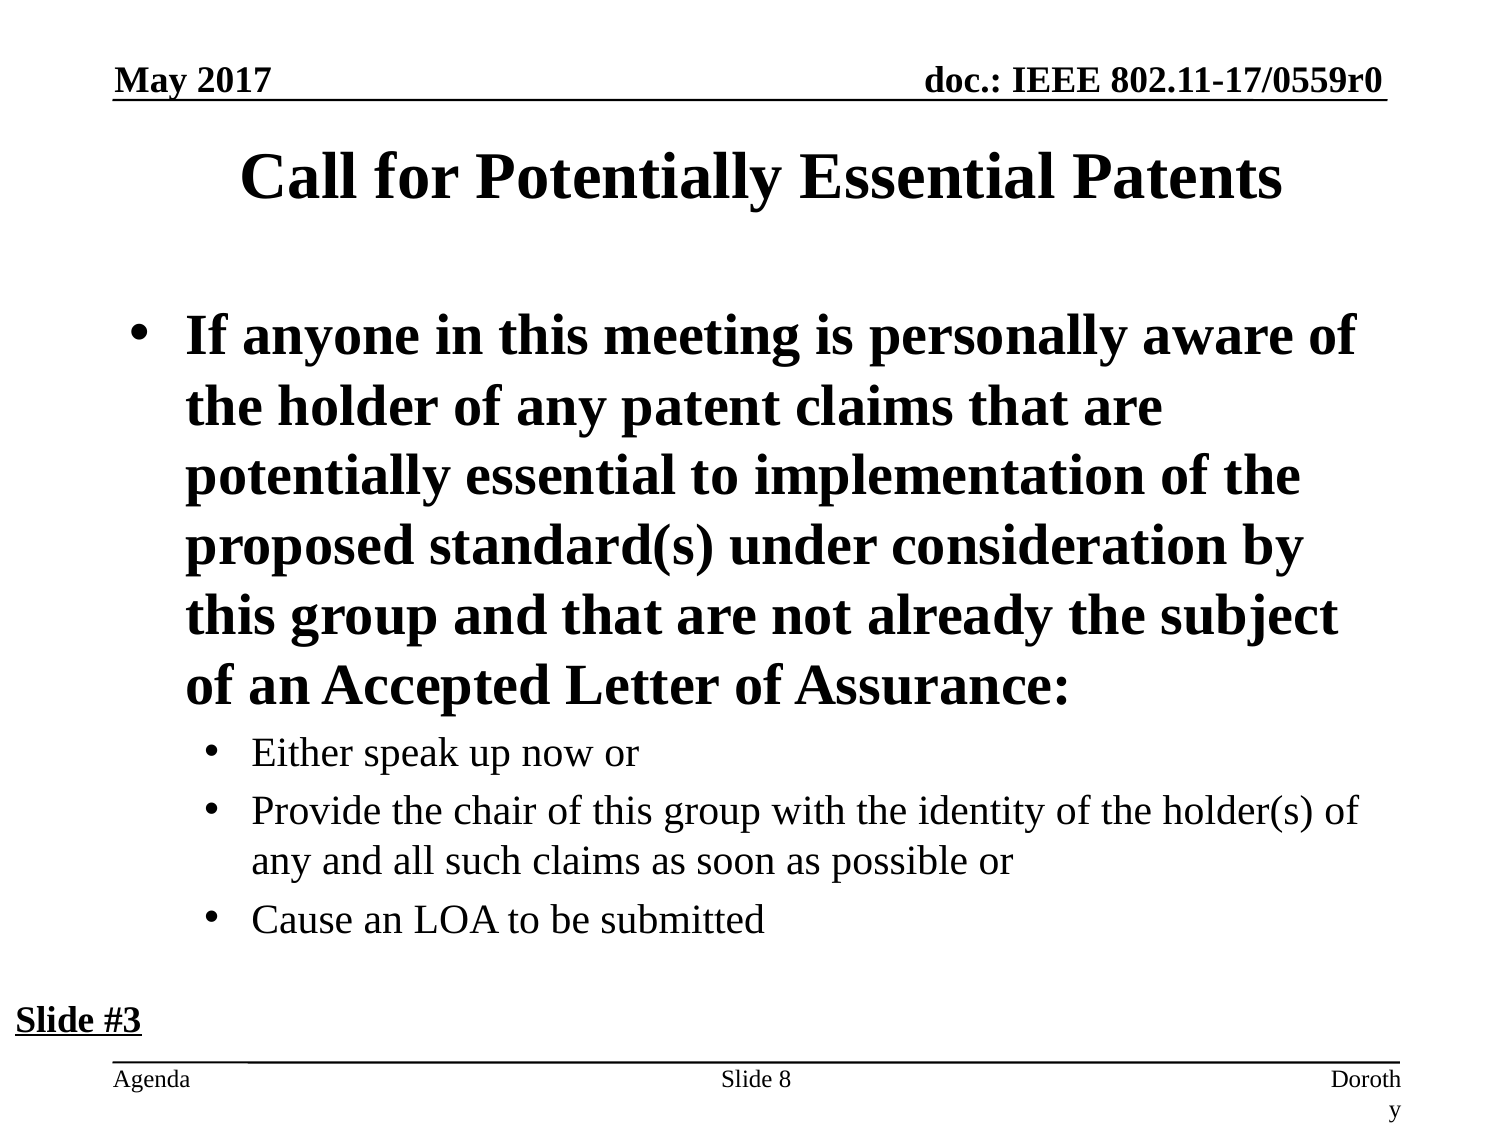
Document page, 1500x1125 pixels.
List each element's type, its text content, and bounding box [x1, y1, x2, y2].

text_box Slide #3 [0, 987, 157, 1048]
title Call for Potentially Essential Patents [50, 78, 1475, 266]
slide_number Slide 8 [712, 1062, 800, 1093]
list If anyone in this meeting is personally aware of the holder of any patent claims that are potentially essential to implementation of the proposed standard(s) under consideration by this group and that are not already the subject of an Accepted Letter of Assurance: Either speak up now or Provide the chair of this group with the identity of the holder(s) of any and all such claims as soon as possible or Cause an LOA to be submitted [114, 289, 1390, 964]
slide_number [114, 54, 425, 100]
footer Dorothy Stanley, HP Enterprise [1325, 1062, 1402, 1093]
